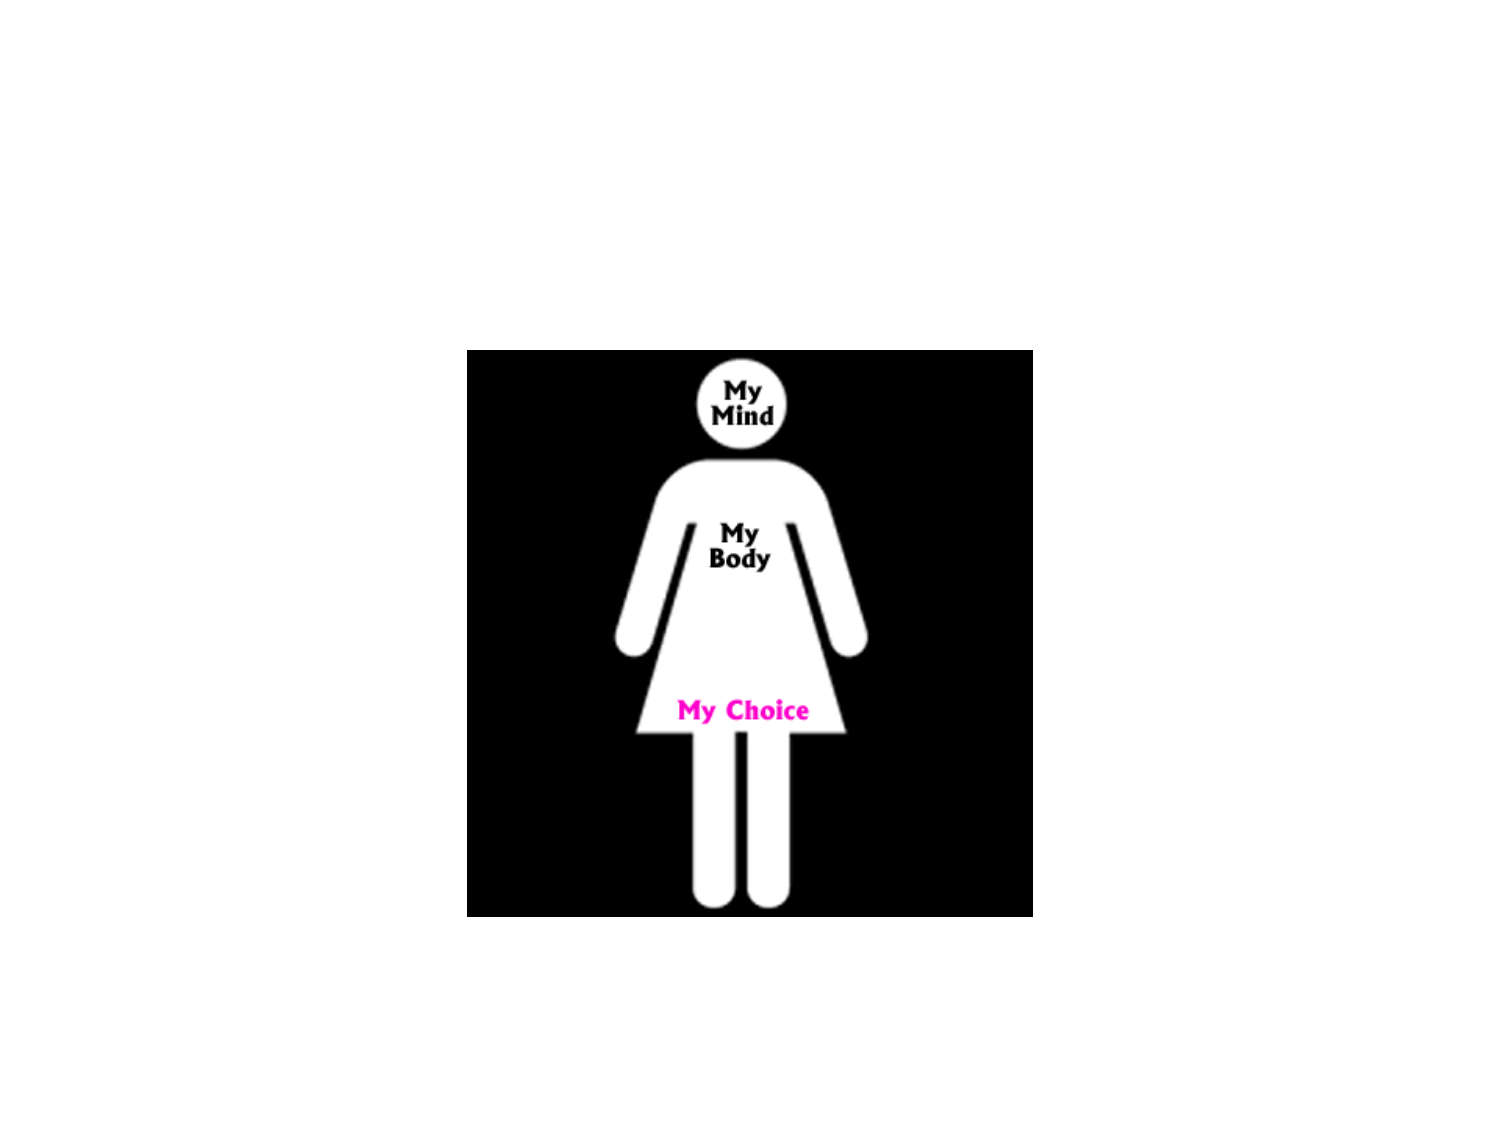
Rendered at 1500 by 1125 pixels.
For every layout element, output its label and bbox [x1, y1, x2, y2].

list [466, 350, 1033, 917]
